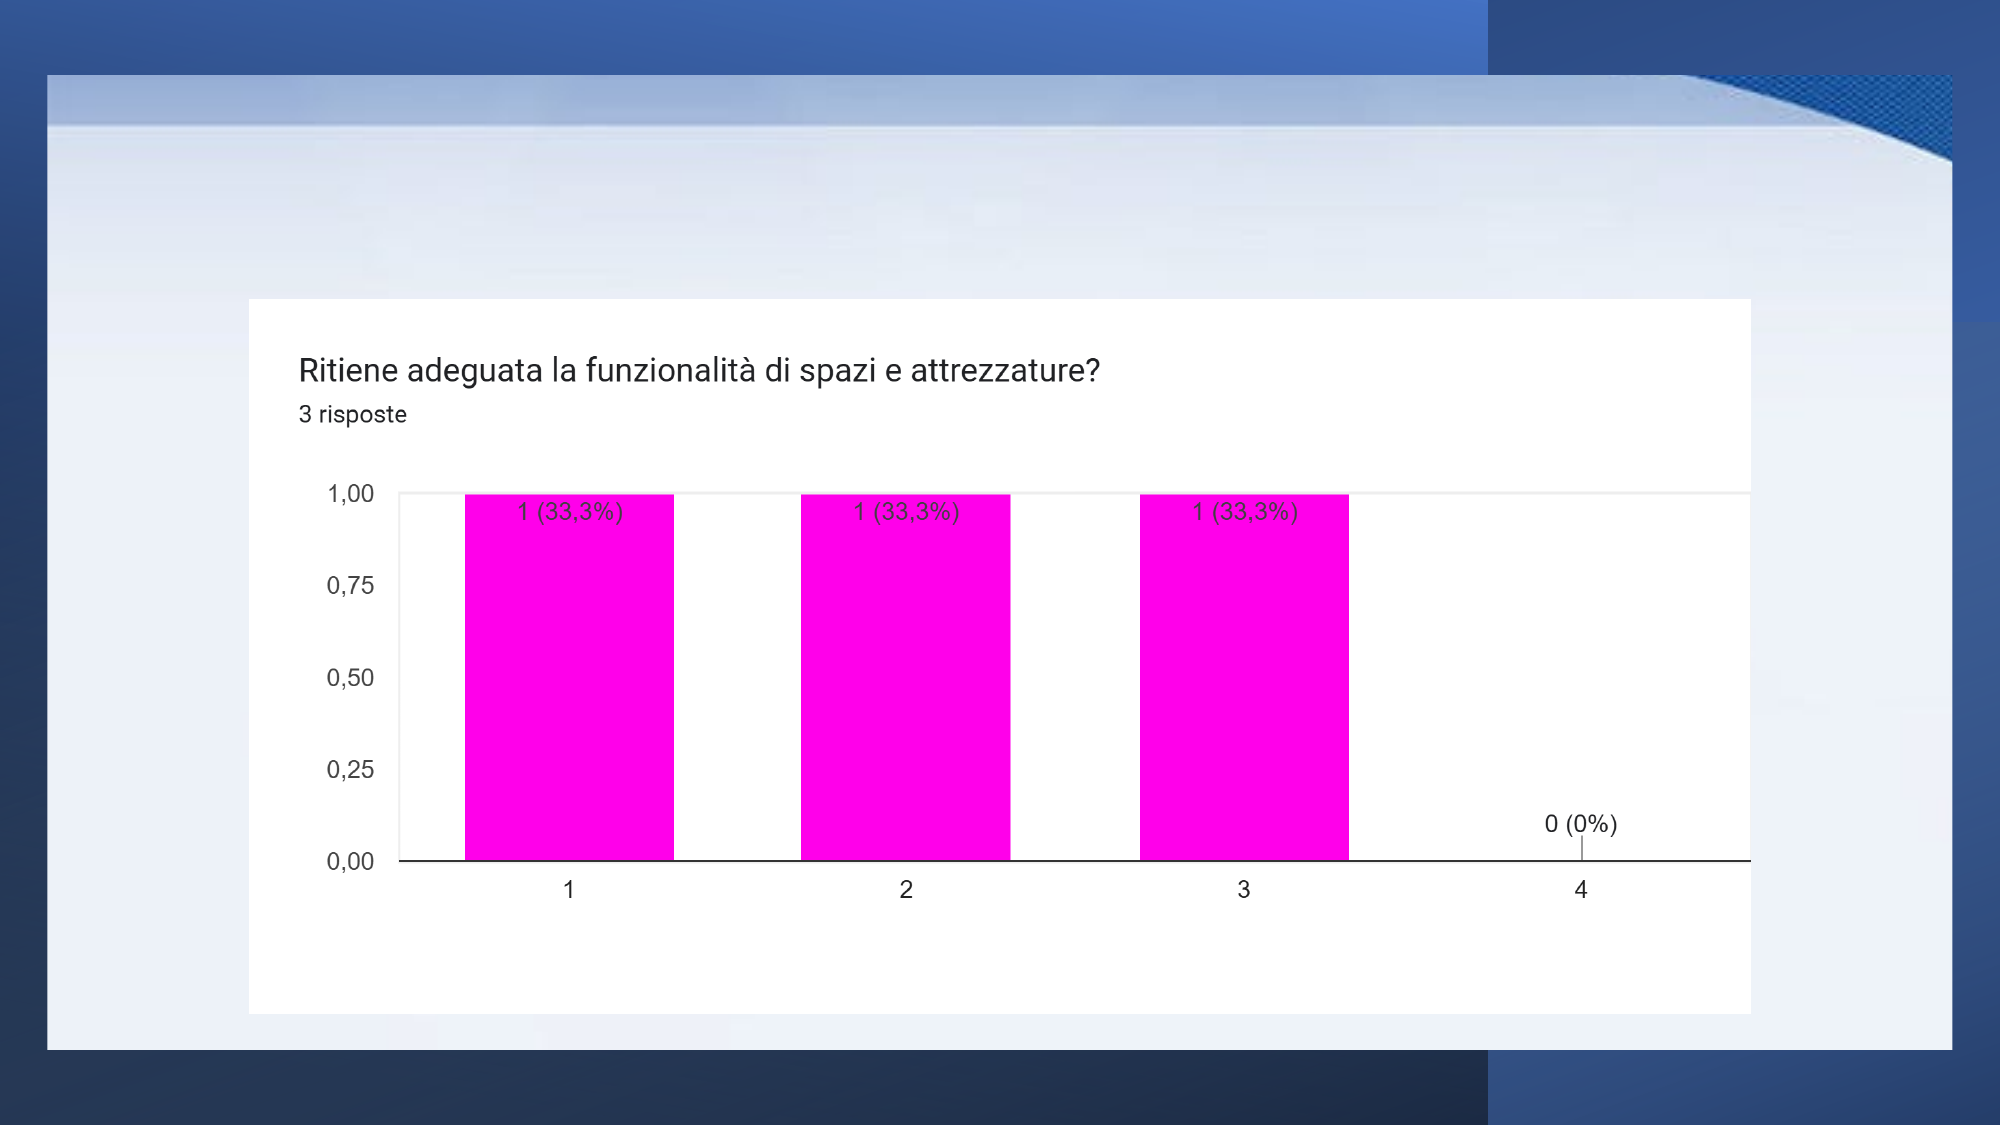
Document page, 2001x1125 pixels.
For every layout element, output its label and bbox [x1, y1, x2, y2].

text_box [0, 0, 1489, 321]
text_box [0, 321, 2000, 1125]
picture [47, 75, 1953, 1050]
text_box [1489, 0, 2000, 321]
